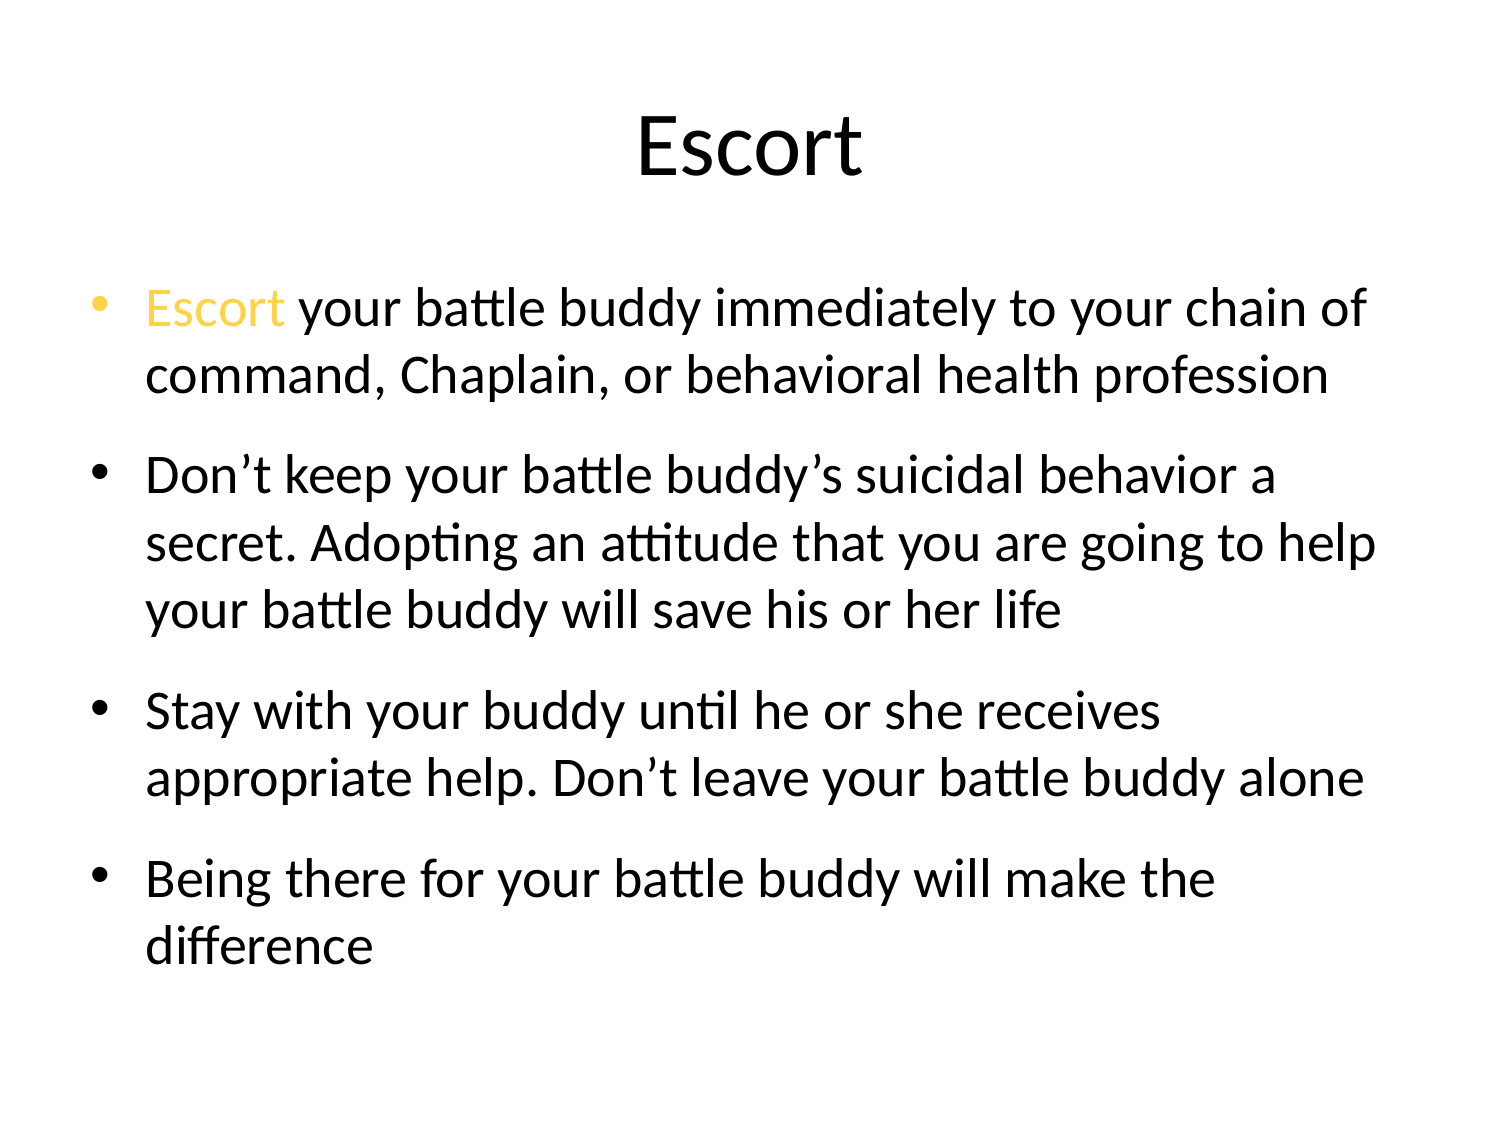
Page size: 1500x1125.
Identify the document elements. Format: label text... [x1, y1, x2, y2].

list Escort your battle buddy immediately to your chain of command, Chaplain, or behavioral health profession Don’t keep your battle buddy’s suicidal behavior a secret. Adopting an attitude that you are going to help your battle buddy will save his or her life Stay with your buddy until he or she receives appropriate help. Don’t leave your battle buddy alone Being there for your battle buddy will make the difference [75, 262, 1425, 1005]
title Escort [75, 45, 1425, 233]
